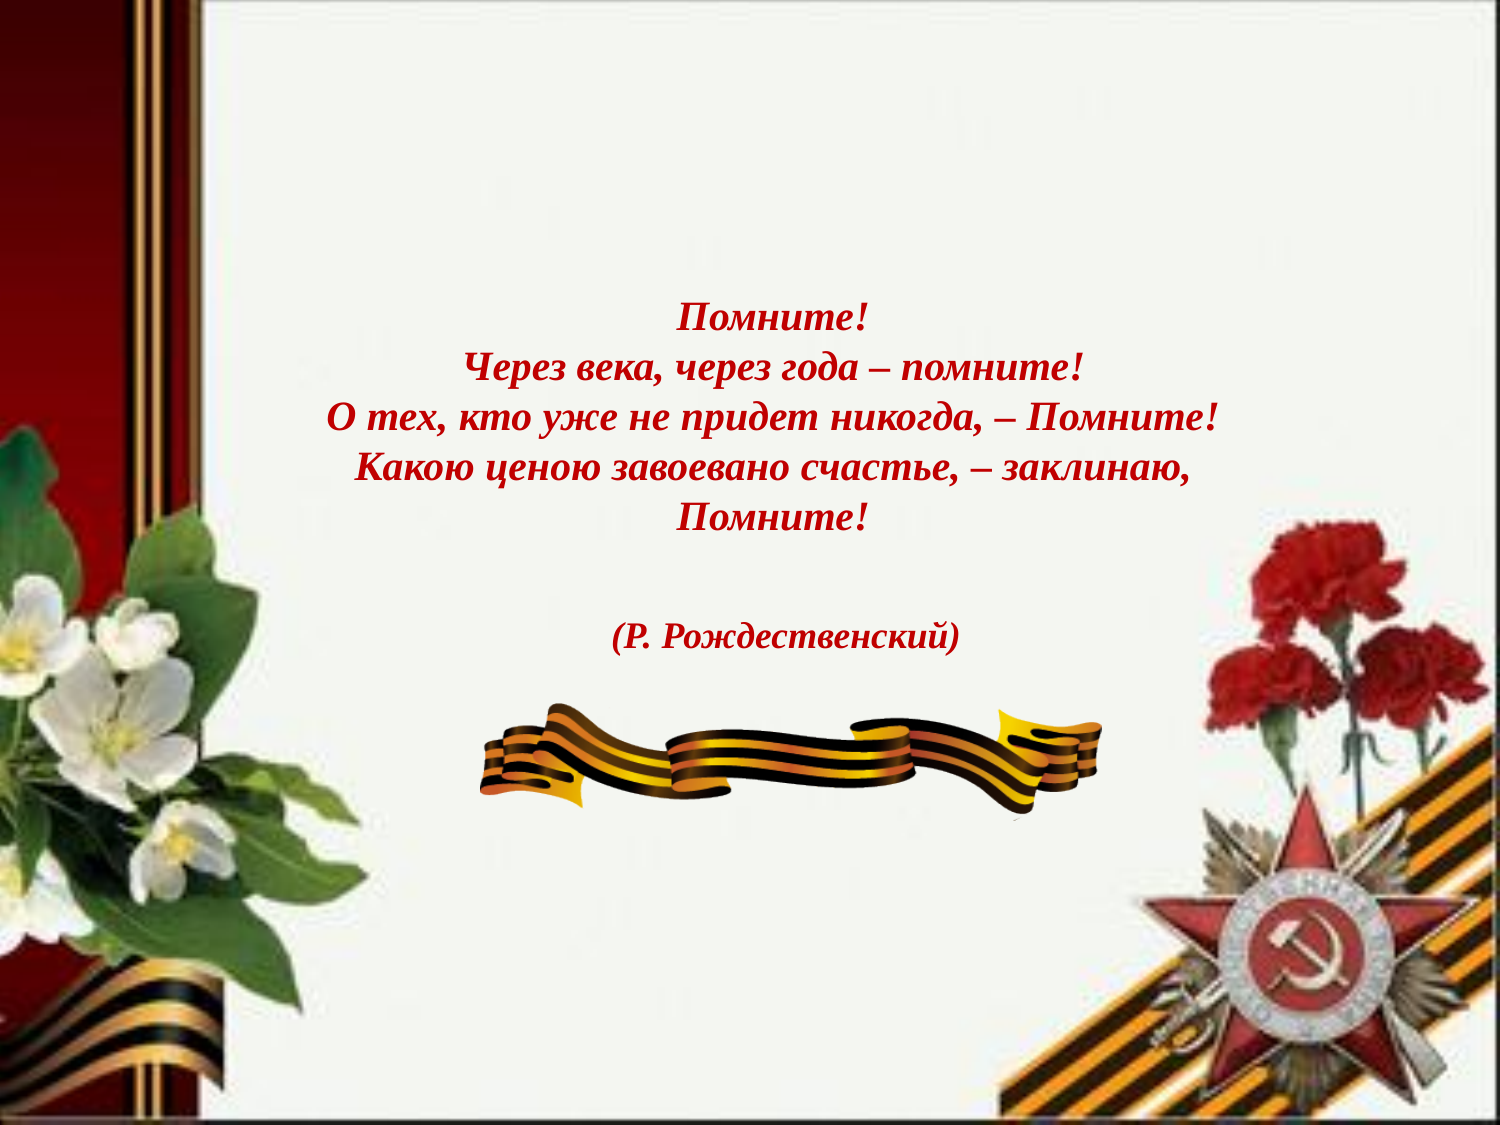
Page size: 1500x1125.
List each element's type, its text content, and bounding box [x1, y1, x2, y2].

text_box Помните! Через века, через года – помните! О тех, кто уже не придет никогда, – Помните! Какою ценою завоевано счастье, – заклинаю, Помните! (Р. Рождественский) [257, 281, 1290, 667]
picture [0, 0, 1500, 1125]
